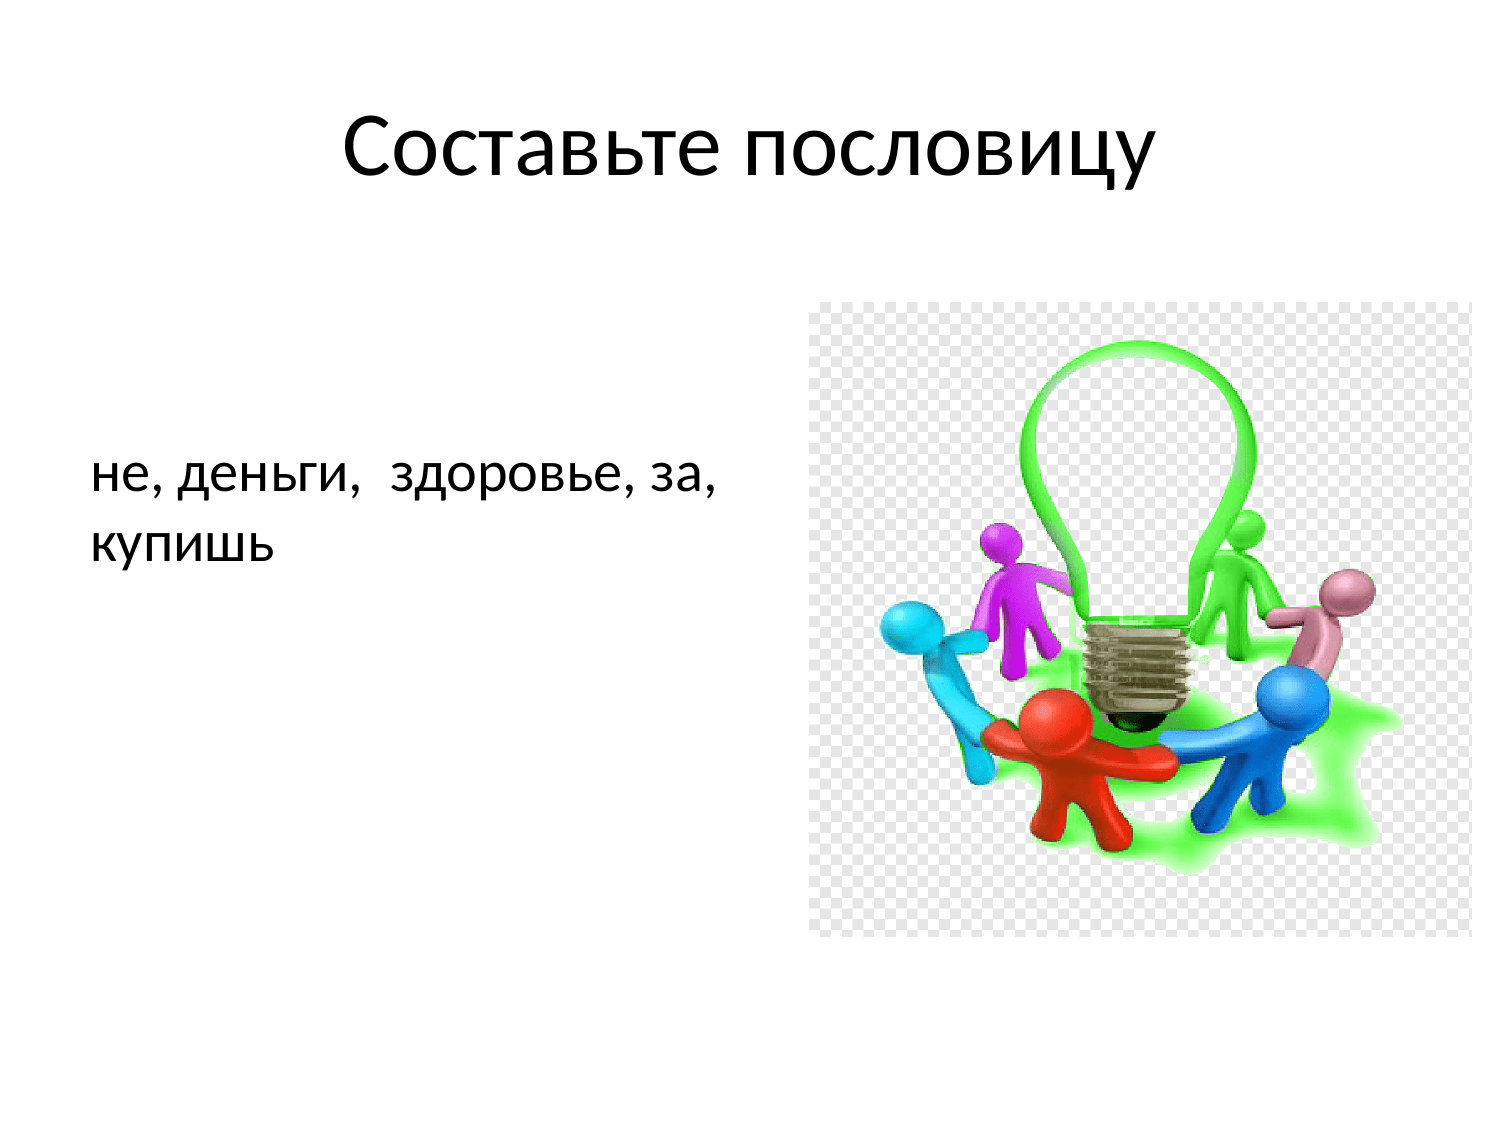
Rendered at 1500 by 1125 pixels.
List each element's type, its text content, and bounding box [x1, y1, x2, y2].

list не, деньги, здоровье, за, купишь [75, 262, 738, 1005]
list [808, 302, 1472, 937]
title Составьте пословицу [75, 45, 1425, 233]
